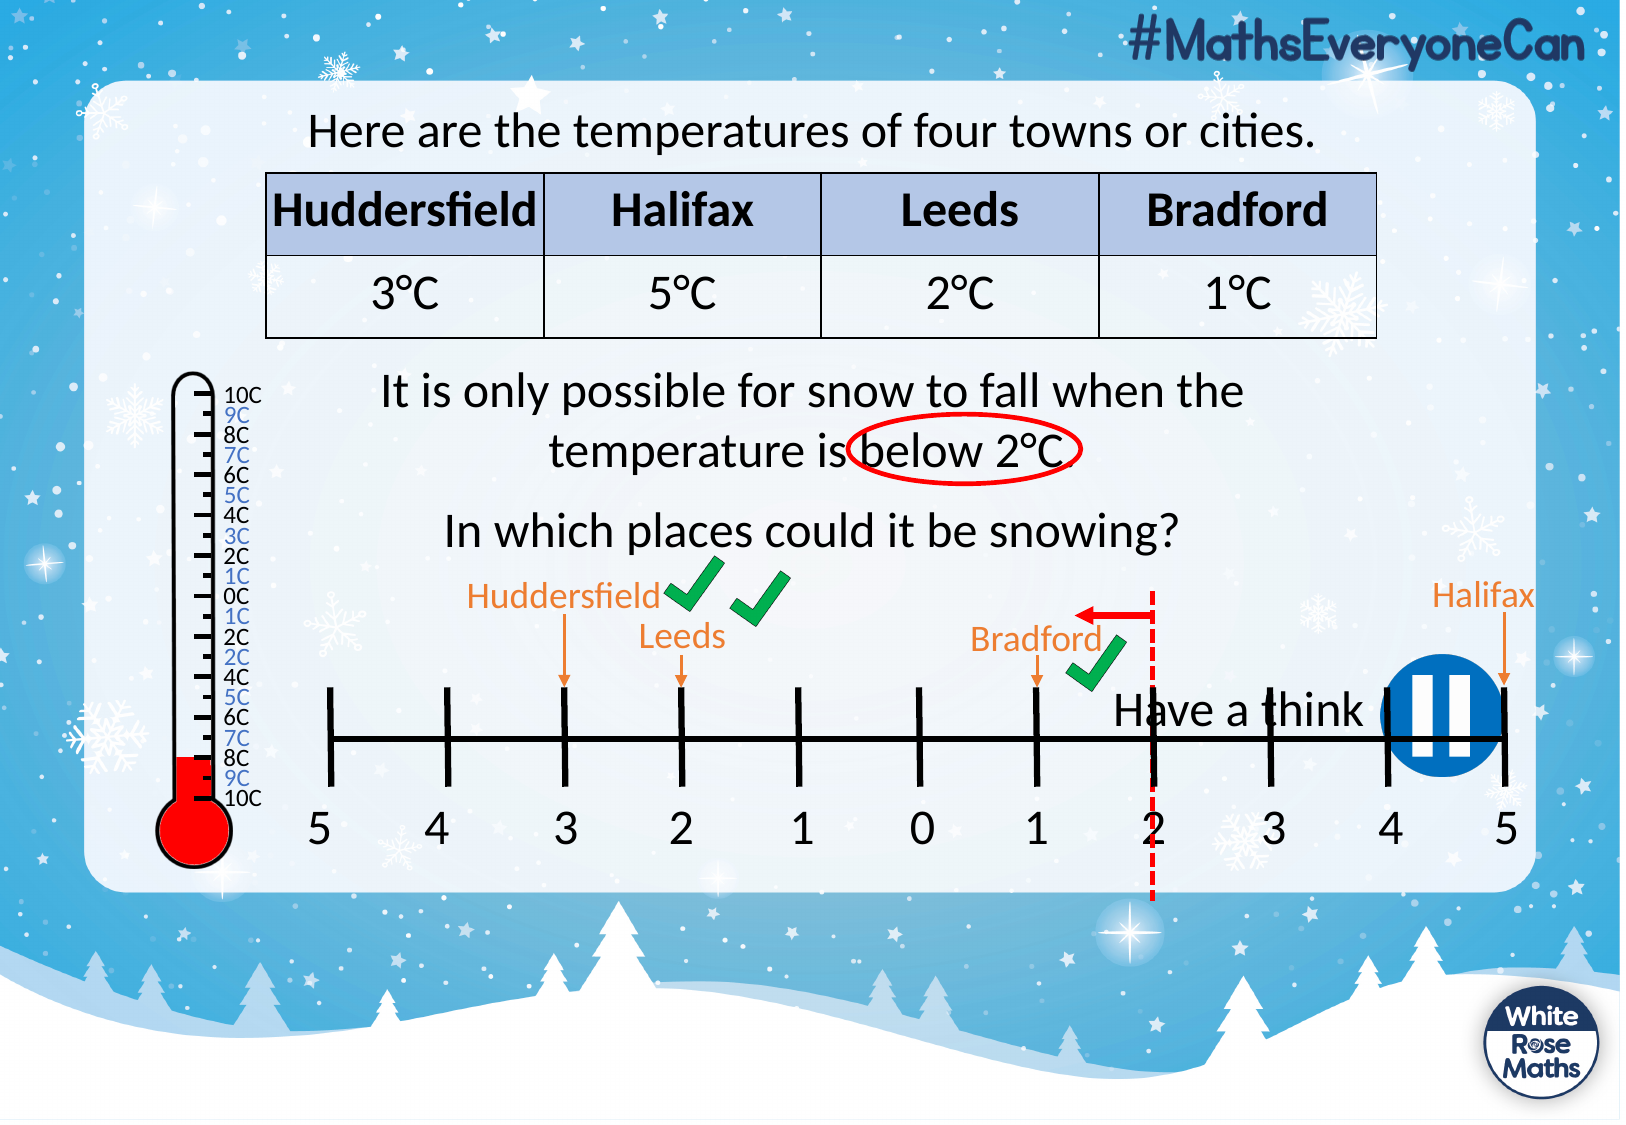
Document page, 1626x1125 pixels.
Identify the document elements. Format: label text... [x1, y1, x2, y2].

picture [0, 0, 1626, 1125]
text_box Huddersfield [451, 565, 663, 624]
text_box Halifax [1396, 562, 1571, 623]
text_box Have a think [1098, 668, 1152, 736]
text_box 1 [997, 786, 1075, 862]
text_box Bradford [949, 606, 1124, 666]
text_box 2 [1075, 786, 1152, 862]
text_box Huddersfield [725, 565, 796, 624]
text_box 0 [875, 786, 970, 862]
text_box Here are the temperatures of four towns or cities. It is only possible for snow to fall when the temperature is below 2°C. In which places could it be snowing? [267, 256, 543, 337]
text_box [846, 413, 1082, 485]
text_box Here are the temperatures of four towns or cities. It is only possible for snow to fall when the temperature is below 2°C. In which places could it be snowing? [1100, 256, 1358, 337]
text_box Here are the temperatures of four towns or cities. It is only possible for snow to fall when the temperature is below 2°C. In which places could it be snowing? [822, 256, 1098, 337]
text_box Here are the temperatures of four towns or cities. It is only possible for snow to fall when the temperature is below 2°C. In which places could it be snowing? [267, 339, 1358, 565]
text_box 3 [1235, 786, 1313, 862]
text_box Here are the temperatures of four towns or cities. It is only possible for snow to fall when the temperature is below 2°C. In which places could it be snowing? [267, 89, 1358, 172]
text_box Here are the temperatures of four towns or cities. It is only possible for snow to fall when the temperature is below 2°C. In which places could it be snowing? [545, 256, 820, 337]
text_box 5 [1467, 786, 1546, 862]
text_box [155, 371, 233, 870]
text_box Leeds [595, 603, 770, 664]
text_box Have a think [1153, 668, 1380, 736]
text_box 2 [1153, 786, 1235, 862]
text_box 4 [1352, 786, 1430, 862]
